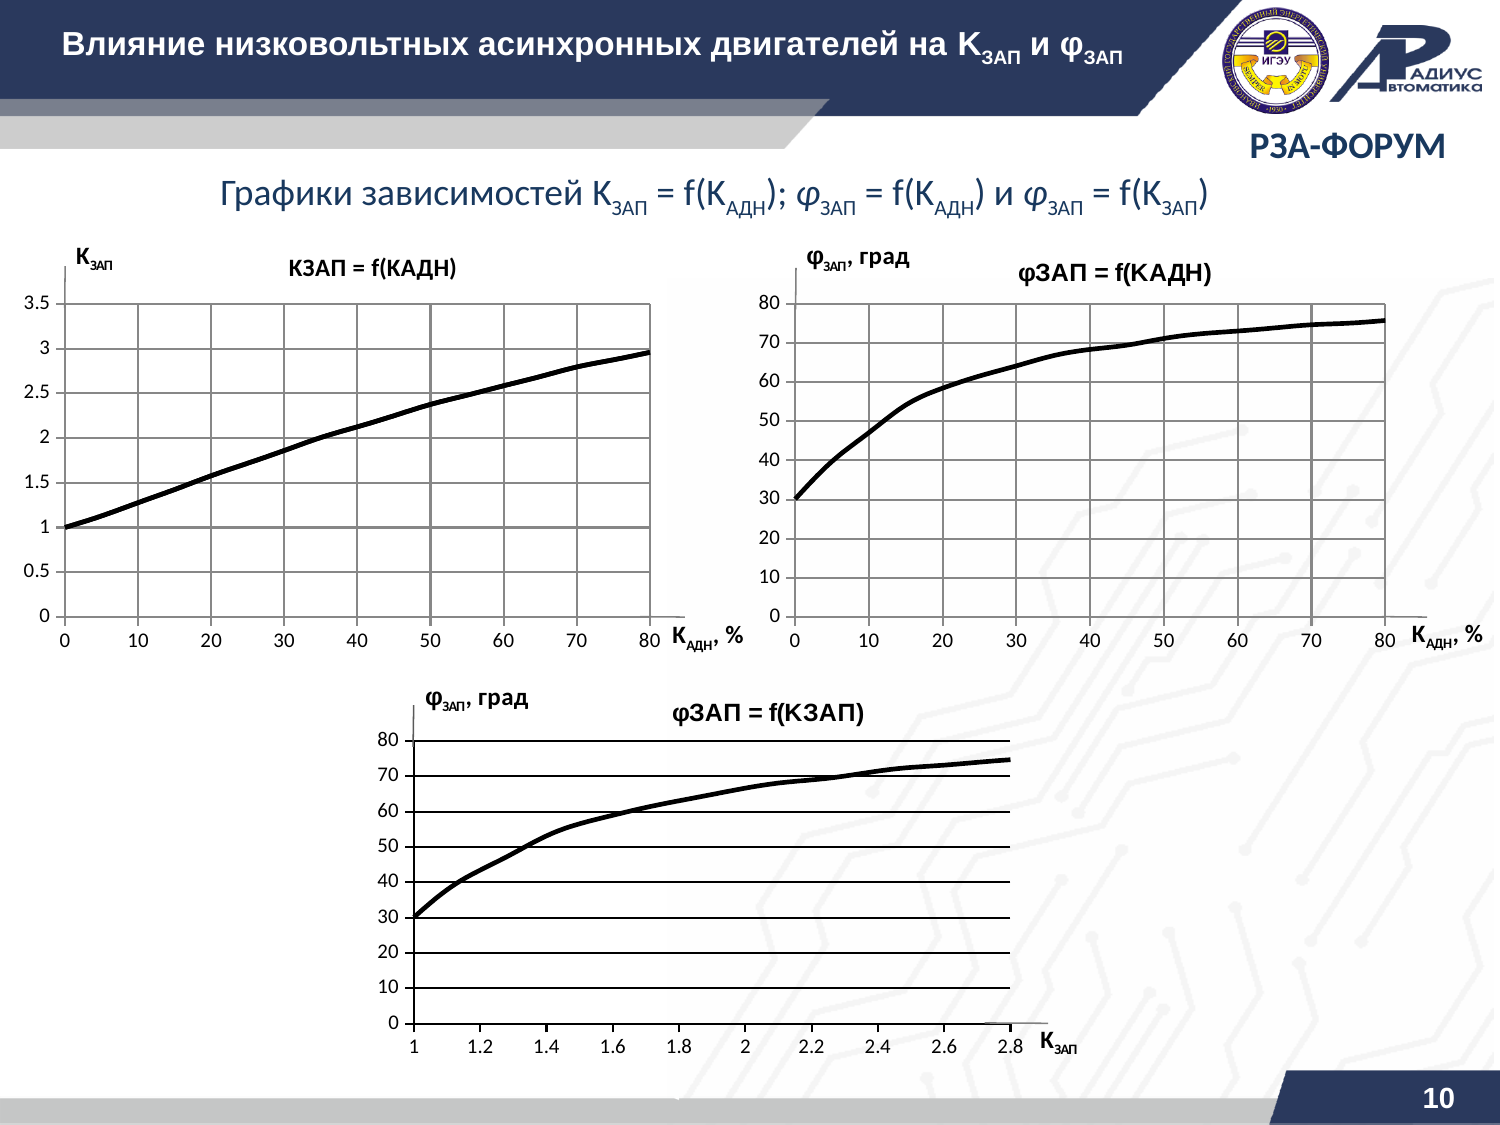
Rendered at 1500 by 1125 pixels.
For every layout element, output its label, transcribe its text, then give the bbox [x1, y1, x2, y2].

picture [0, 0, 1483, 150]
text_box РЗА-ФОРУМ [1234, 114, 1462, 174]
list Графики зависимостей KЗАП = f(KАДН); φЗАП = f(KАДН) и φЗАП = f(KЗАП) [205, 160, 1270, 230]
chart [5, 231, 1500, 1077]
picture [0, 670, 1500, 1125]
